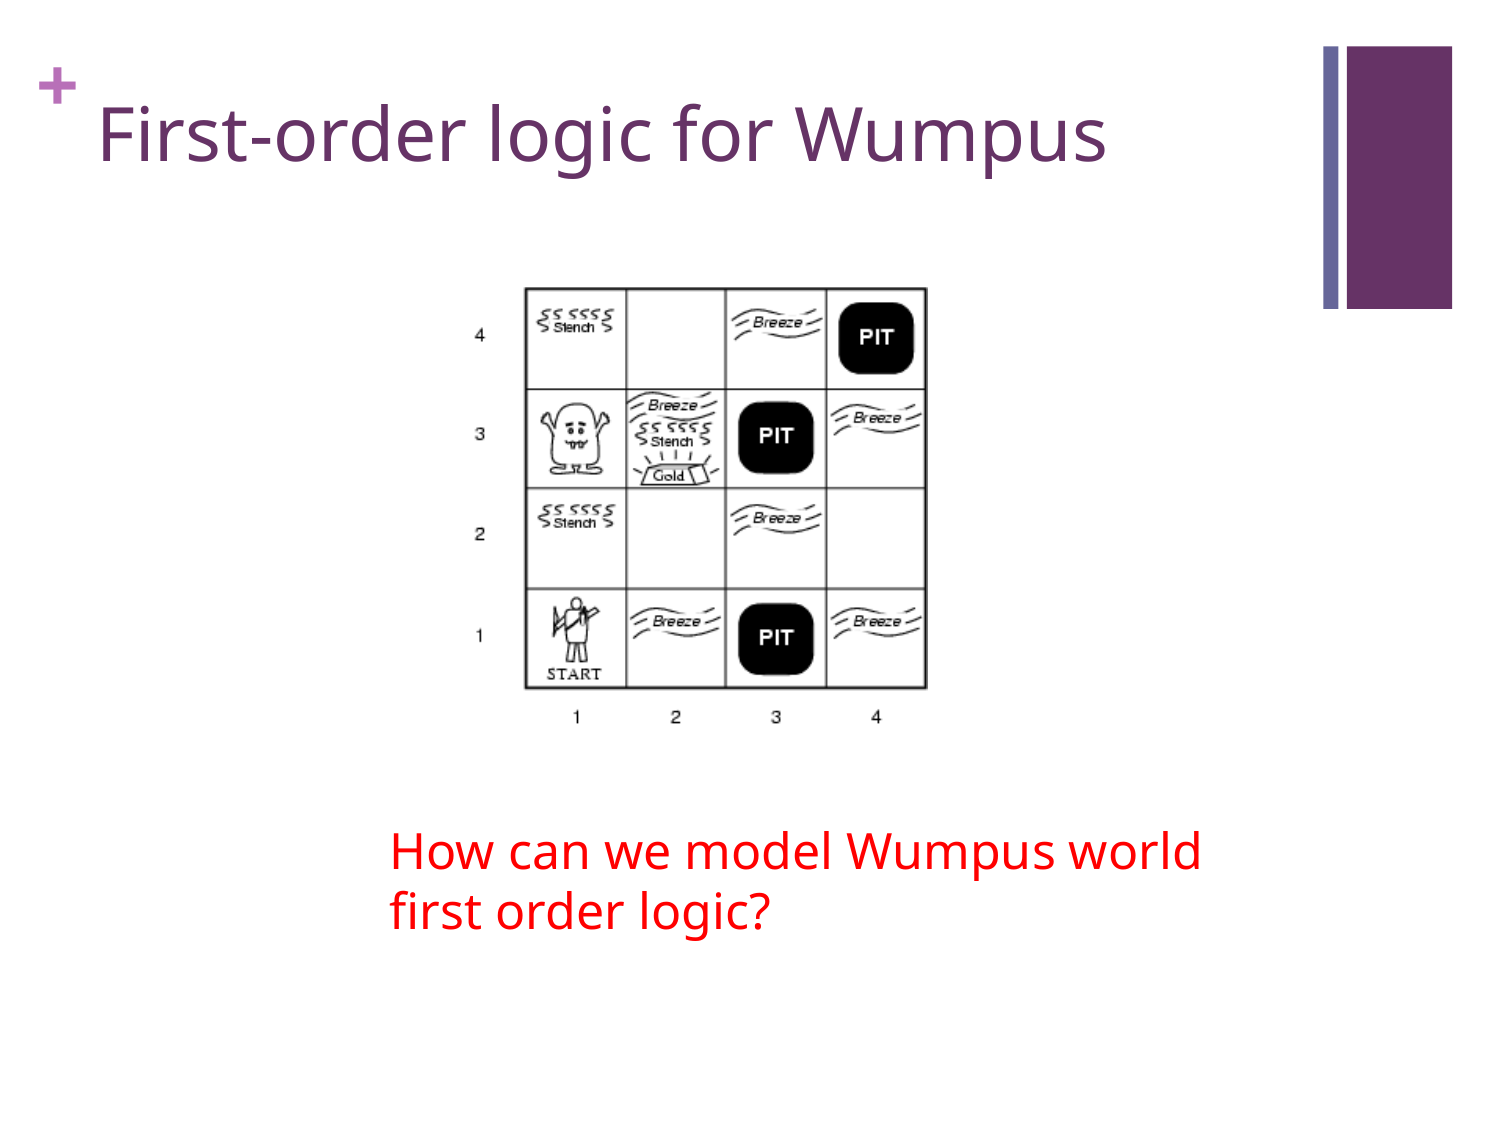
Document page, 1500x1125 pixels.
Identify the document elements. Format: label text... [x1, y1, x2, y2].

title First-order logic for Wumpus [81, 79, 1322, 263]
text_box How can we model Wumpus world first order logic? [374, 812, 1288, 948]
picture [472, 286, 929, 734]
